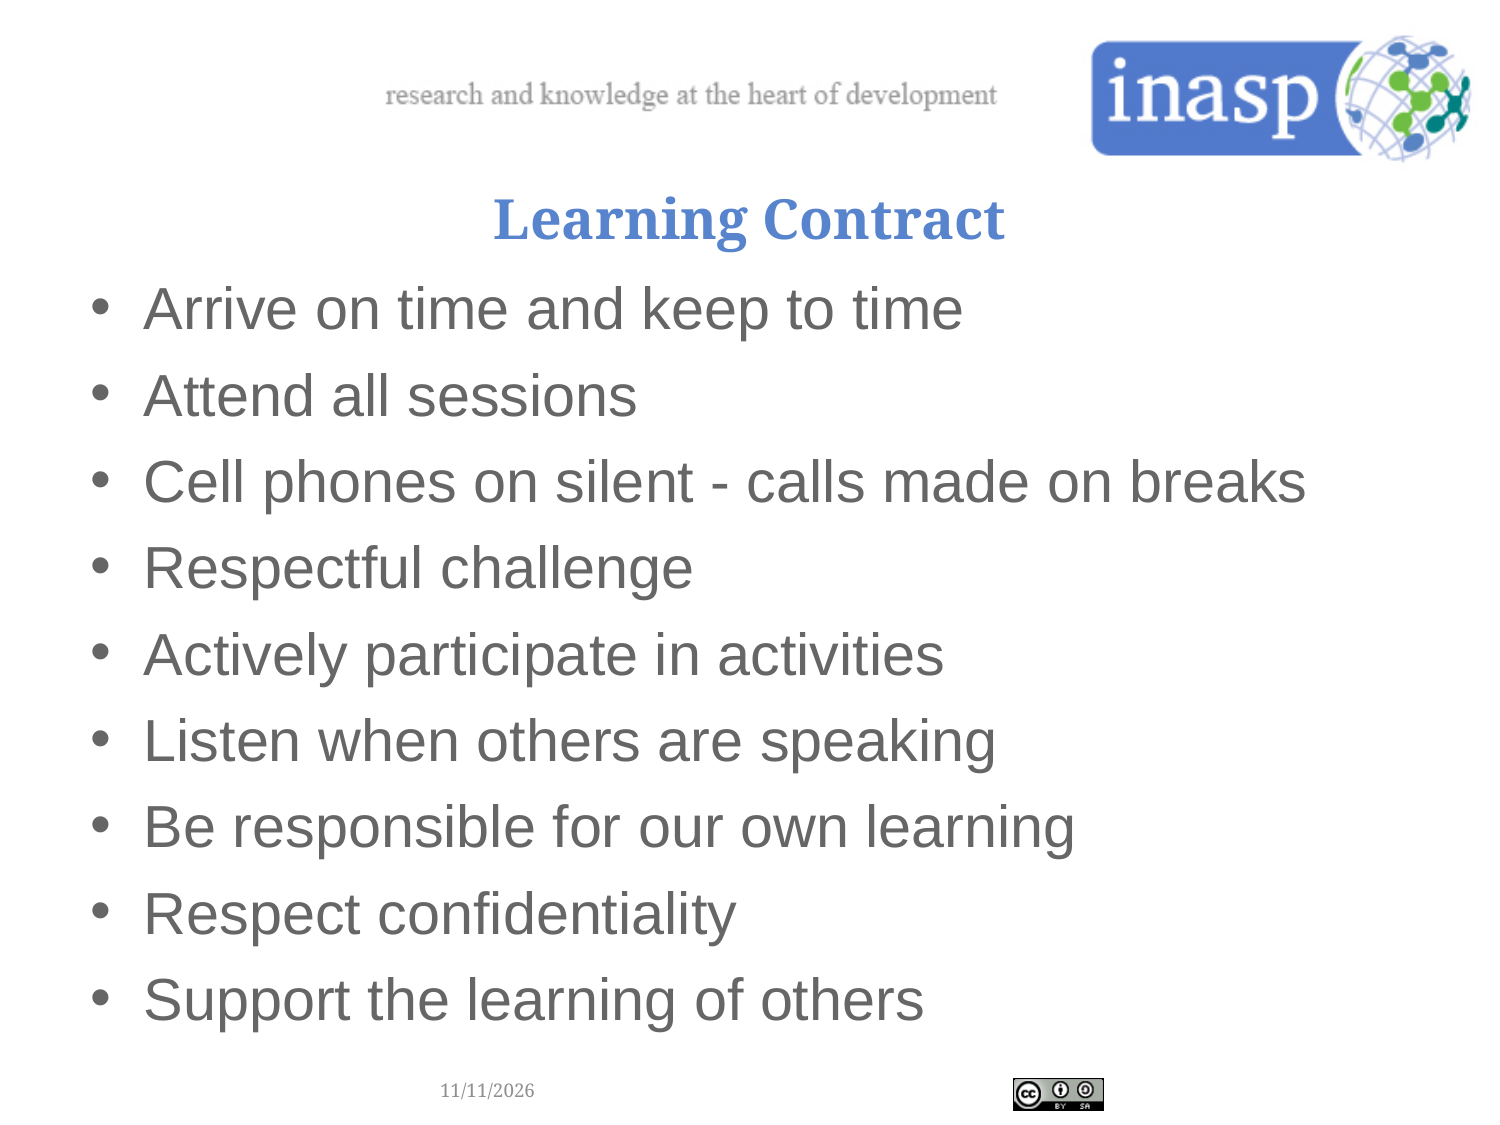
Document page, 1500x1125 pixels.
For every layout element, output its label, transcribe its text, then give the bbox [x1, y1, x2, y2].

picture [385, 24, 1484, 173]
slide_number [425, 1061, 775, 1122]
list Learning Contract Arrive on time and keep to time Attend all sessions Cell phones on silent - calls made on breaks Respectful challenge Actively participate in activities Listen when others are speaking Be responsible for our own learning Respect confidentiality Support the learning of others [75, 176, 1426, 1049]
footer [806, 1061, 1282, 1122]
